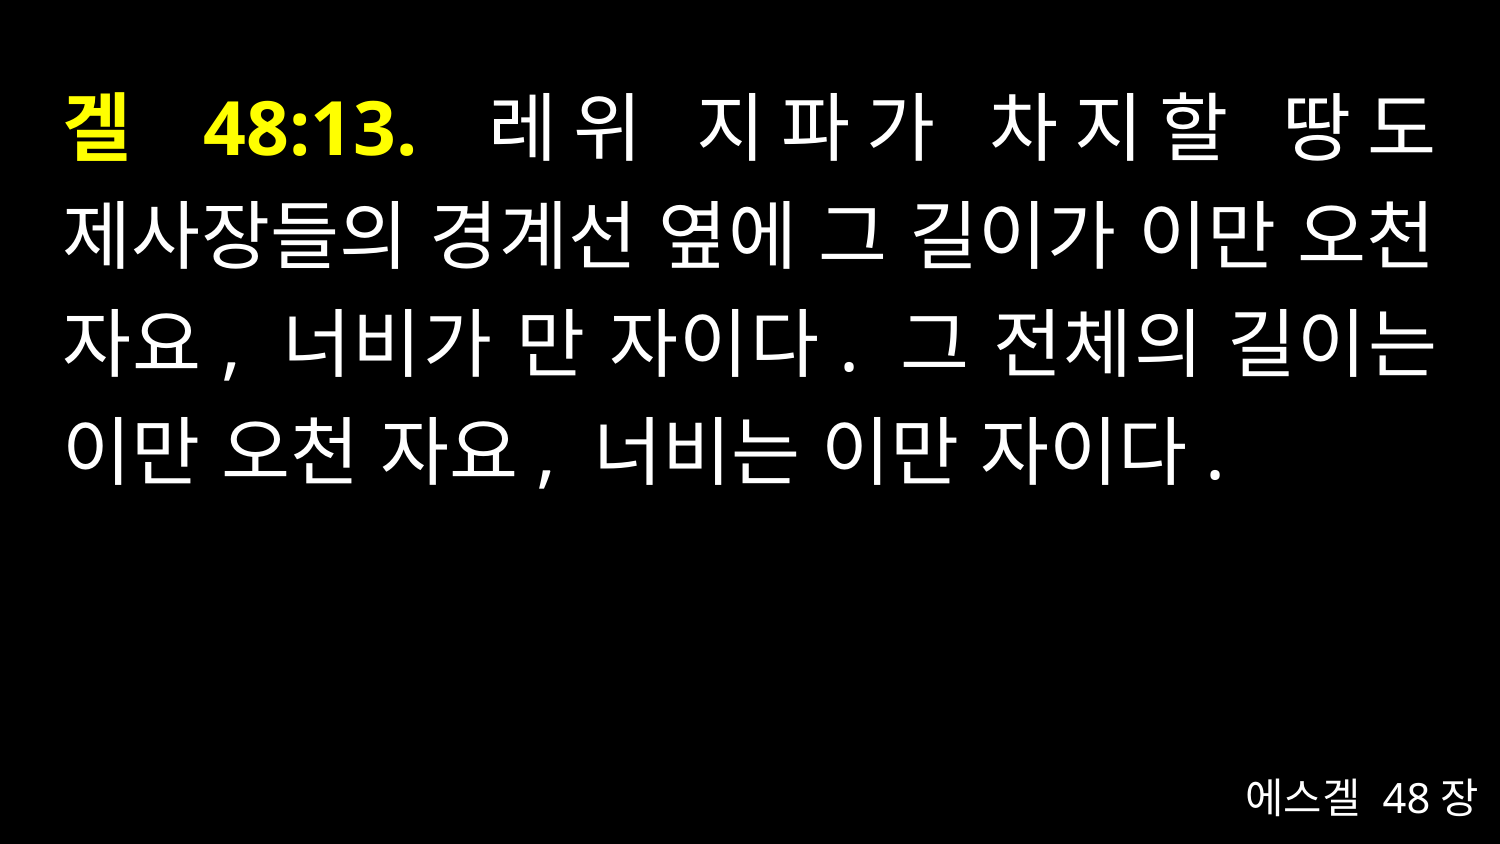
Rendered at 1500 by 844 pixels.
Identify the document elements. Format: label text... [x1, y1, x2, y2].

subtitle 에스겔 48장 [916, 770, 1500, 844]
title 겔 48:13. 레위 지파가 차지할 땅도 제사장들의 경계선 옆에 그 길이가 이만 오천 자요, 너비가 만 자이다. 그 전체의 길이는 이만 오천 자요, 너비는 이만 자이다. [0, 0, 1500, 844]
